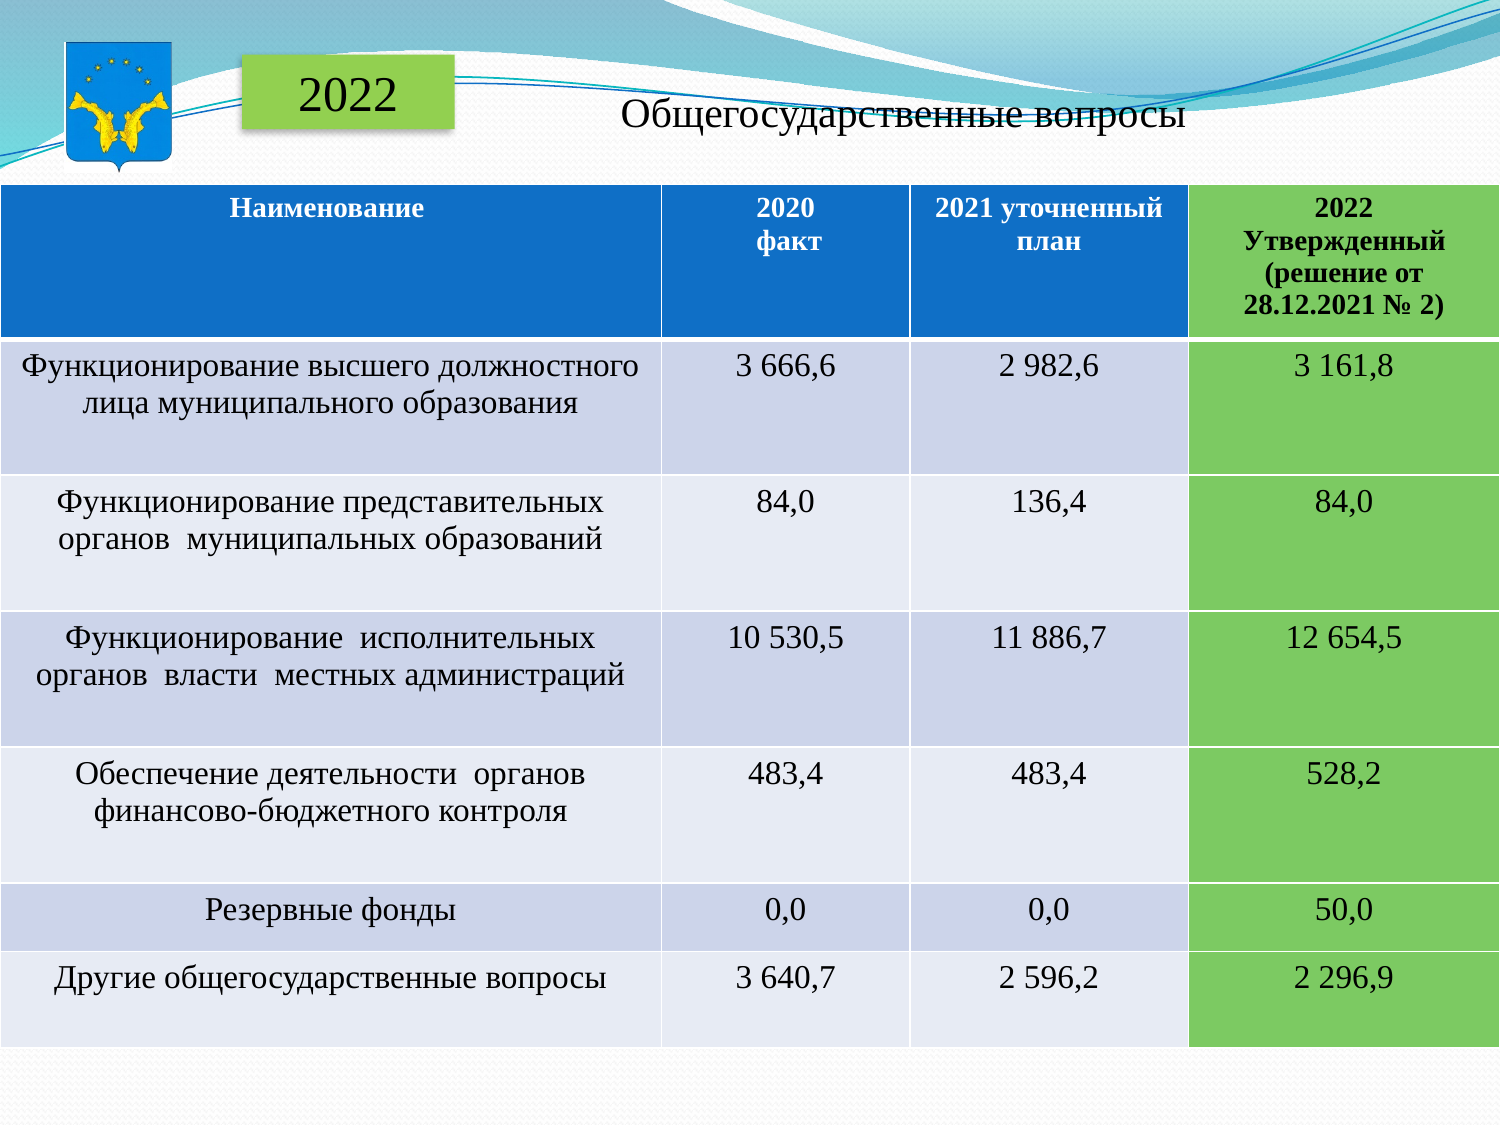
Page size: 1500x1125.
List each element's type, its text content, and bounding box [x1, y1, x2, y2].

table_cell 0,0 [911, 884, 1188, 951]
table_cell 483,4 [662, 748, 909, 882]
table_cell 84,0 [662, 476, 909, 610]
table_cell Функционирование представительных органов муниципальных образований [1, 476, 661, 610]
table_cell Резервные фонды [1, 884, 661, 951]
table_cell 12 654,5 [1189, 612, 1499, 746]
table_header 2020 факт [662, 185, 909, 337]
table_cell 483,4 [911, 748, 1188, 882]
table_header Наименование [1, 185, 661, 337]
table_cell 50,0 [1189, 884, 1499, 951]
table_cell 3 640,7 [662, 952, 909, 1047]
table_cell 84,0 [1189, 476, 1499, 610]
table_cell 3 666,6 [662, 342, 909, 474]
picture [64, 42, 172, 173]
text_box 2022 [242, 54, 455, 130]
table_cell 528,2 [1189, 748, 1499, 882]
table_cell Другие общегосударственные вопросы [1, 952, 661, 1047]
table_cell 2 296,9 [1189, 952, 1499, 1047]
table_cell Обеспечение деятельности органов финансово-бюджетного контроля [1, 748, 661, 882]
table_cell 136,4 [911, 476, 1188, 610]
table_cell 10 530,5 [662, 612, 909, 746]
table_header 2022 Утвержденный (решение от 28.12.2021 № 2) [1189, 185, 1499, 337]
table_cell 2 596,2 [911, 952, 1188, 1047]
table_cell 11 886,7 [911, 612, 1188, 746]
text_box Общегосударственные вопросы [395, 78, 1412, 143]
table_cell Функционирование высшего должностного лица муниципального образования [1, 342, 661, 474]
table_cell 2 982,6 [911, 342, 1188, 474]
table_cell Функционирование исполнительных органов власти местных администраций [1, 612, 661, 746]
table_header 2021 уточненный план [911, 185, 1188, 337]
table_cell 0,0 [662, 884, 909, 951]
table_cell 3 161,8 [1189, 342, 1499, 474]
